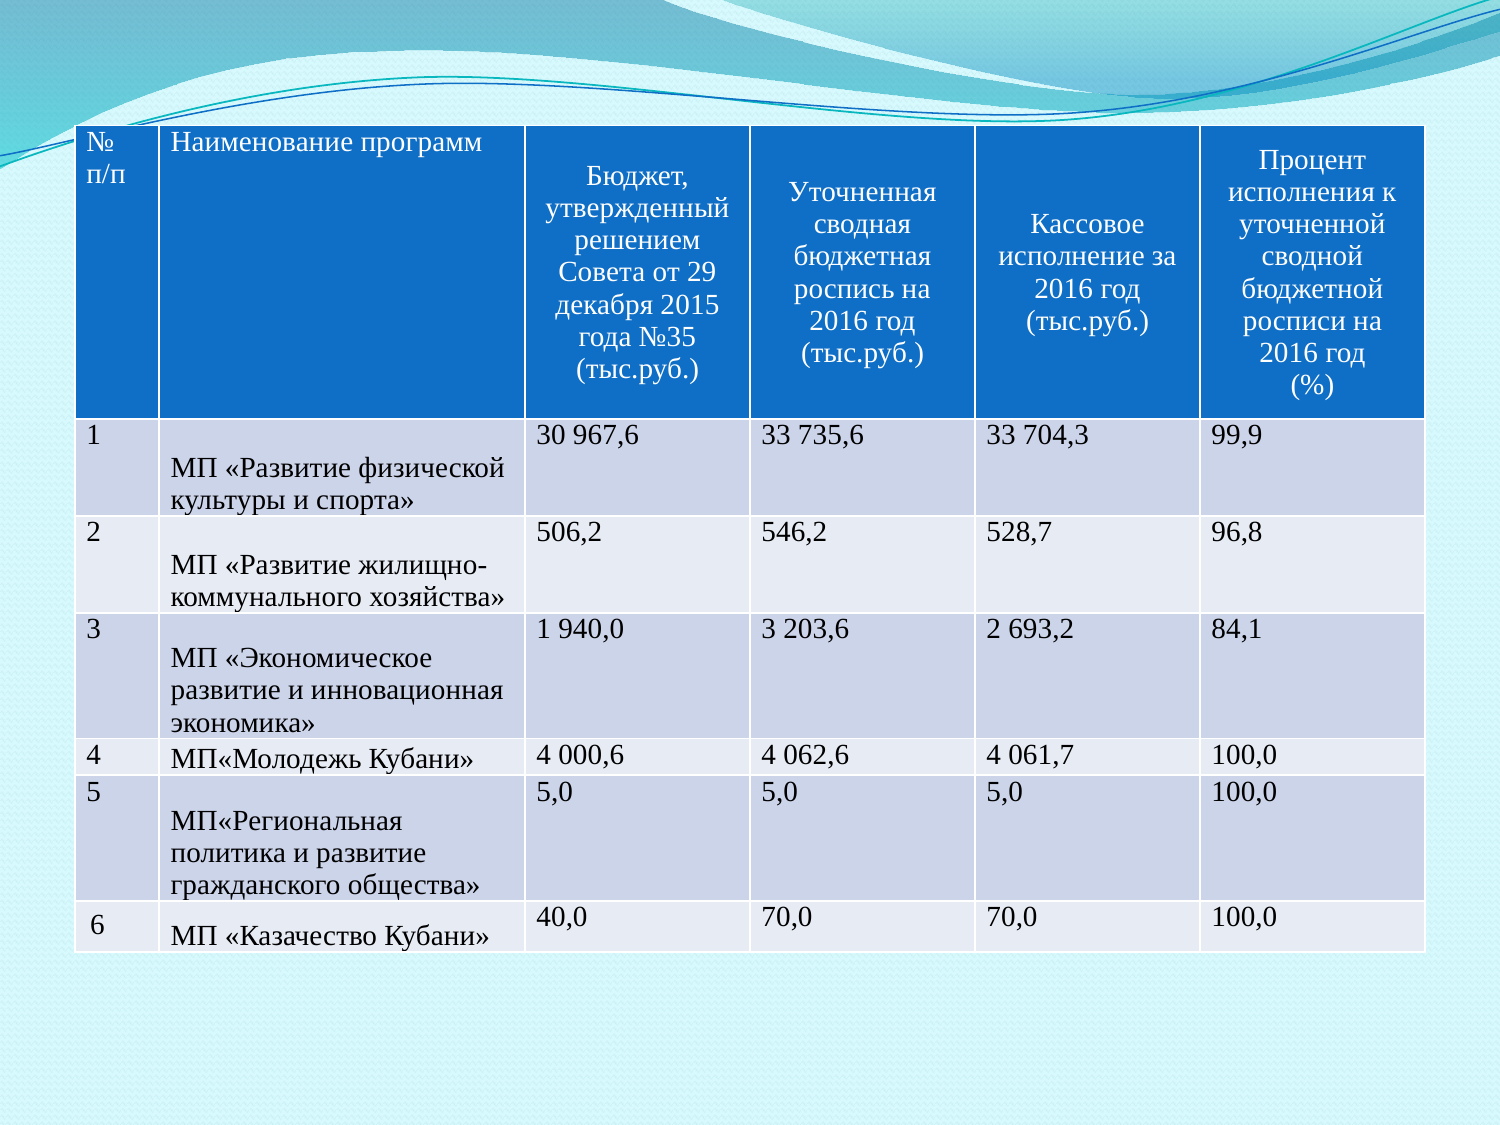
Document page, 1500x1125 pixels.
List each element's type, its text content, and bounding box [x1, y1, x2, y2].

table_cell МП «Развитие физической культуры и спорта» [160, 420, 524, 515]
table_cell 4 000,6 [526, 739, 749, 774]
table_header № п/п [76, 126, 158, 418]
table_cell МП «Развитие жилищно-коммунального хозяйства» [160, 517, 524, 612]
table_cell МП«Региональная политика и развитие гражданского общества» [160, 776, 524, 900]
table_cell 84,1 [1201, 614, 1424, 738]
table_cell 100,0 [1201, 776, 1424, 900]
table_cell 33 735,6 [751, 420, 974, 515]
table_header Процент исполнения к уточненной сводной бюджетной росписи на 2016 год (%) [1201, 126, 1424, 418]
table_cell 546,2 [751, 517, 974, 612]
table_header Бюджет, утвержденный решением Совета от 29 декабря 2015 года №35 (тыс.руб.) [526, 126, 749, 418]
table_cell 40,0 [526, 902, 749, 951]
table_cell 30 967,6 [526, 420, 749, 515]
table_cell 33 704,3 [976, 420, 1199, 515]
table_cell 99,9 [1201, 420, 1424, 515]
table_header Наименование программ [160, 126, 524, 418]
table_cell 4 062,6 [751, 739, 974, 774]
table_cell 4 [76, 739, 158, 774]
table_cell 100,0 [1201, 902, 1424, 951]
table_cell 5,0 [751, 776, 974, 900]
table_header Кассовое исполнение за 2016 год (тыс.руб.) [976, 126, 1199, 418]
table_cell МП «Казачество Кубани» [160, 902, 524, 951]
table_cell 70,0 [976, 902, 1199, 951]
table_cell 506,2 [526, 517, 749, 612]
table_cell 5 [76, 776, 158, 900]
table_cell 528,7 [976, 517, 1199, 612]
table_cell 6 [76, 902, 158, 951]
table_cell МП«Молодежь Кубани» [160, 739, 524, 774]
table_cell 2 693,2 [976, 614, 1199, 738]
table_cell 5,0 [976, 776, 1199, 900]
table_cell 3 [76, 614, 158, 738]
table_cell 96,8 [1201, 517, 1424, 612]
table_cell 2 [76, 517, 158, 612]
table_cell 1 940,0 [526, 614, 749, 738]
table_cell 100,0 [1201, 739, 1424, 774]
table_cell 3 203,6 [751, 614, 974, 738]
table_header Уточненная сводная бюджетная роспись на 2016 год (тыс.руб.) [751, 126, 974, 418]
table_cell 4 061,7 [976, 739, 1199, 774]
table_cell 70,0 [751, 902, 974, 951]
table_cell 1 [76, 420, 158, 515]
table_cell МП «Экономическое развитие и инновационная экономика» [160, 614, 524, 738]
table_cell 5,0 [526, 776, 749, 900]
